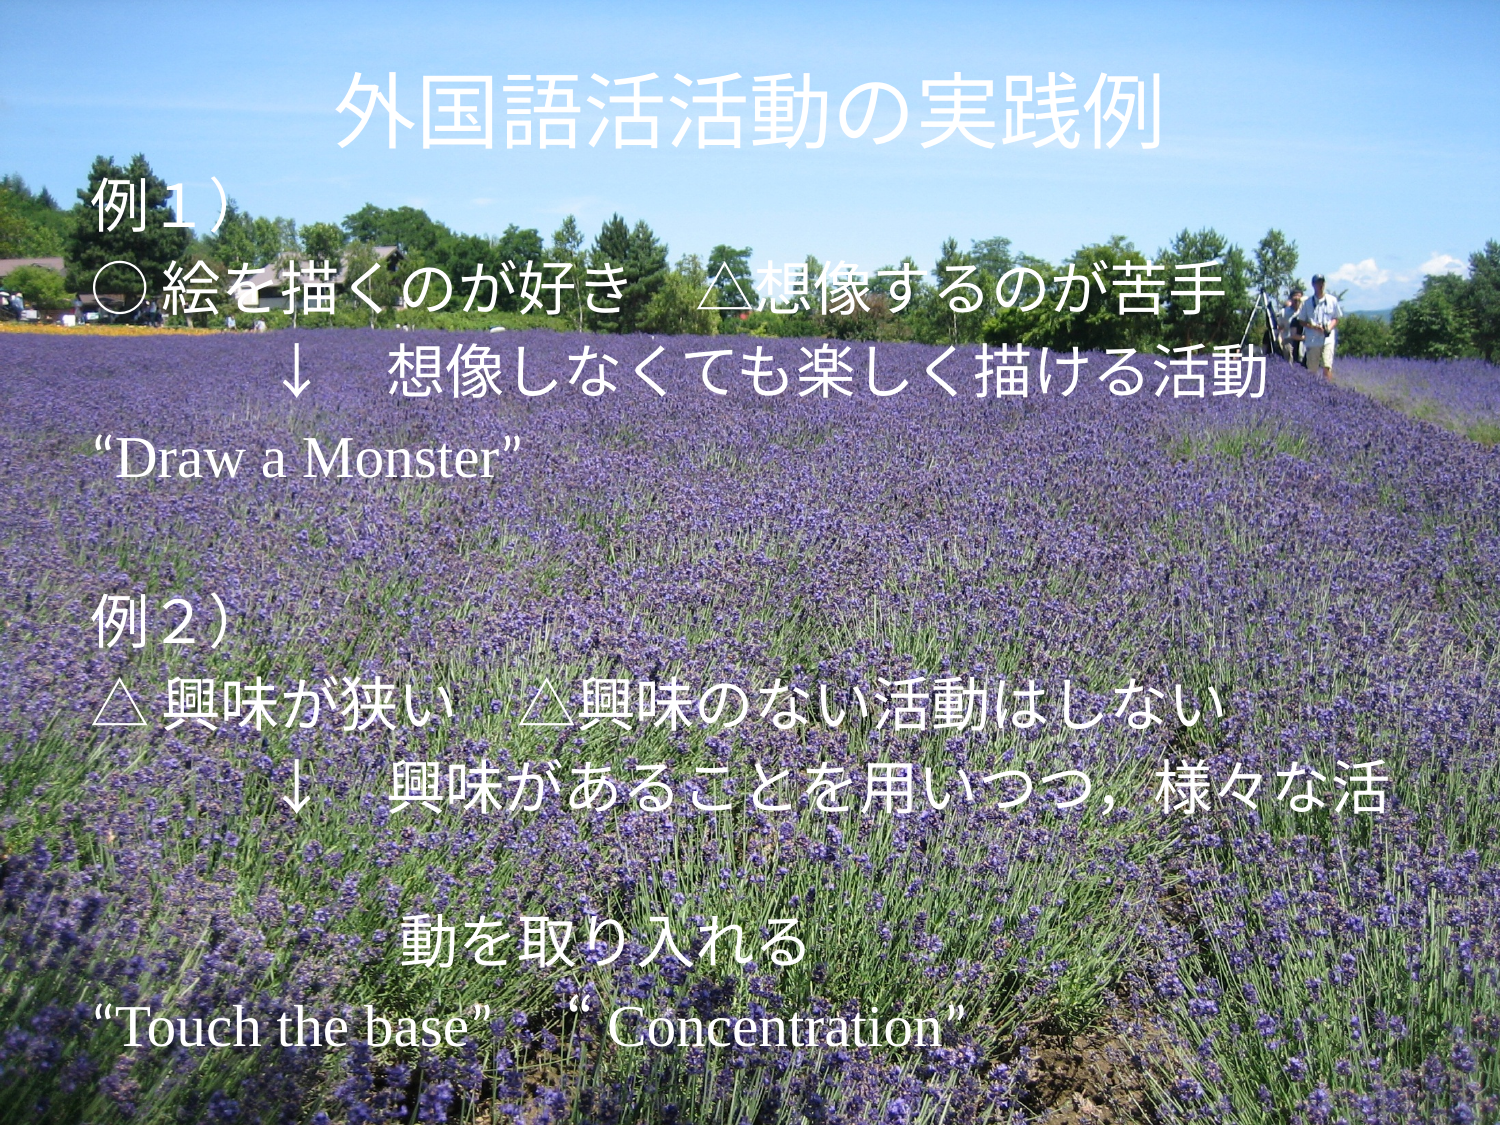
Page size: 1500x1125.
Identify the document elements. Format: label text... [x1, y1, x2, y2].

title 外国語活活動の実践例 [75, 45, 1425, 173]
picture [0, 0, 1500, 1125]
list 例１） ○絵を描くのが好き △想像するのが苦手 ↓ 想像しなくても楽しく描ける活動 “Draw a Monster” 例２） △興味が狭い △興味のない活動はしない ↓ 興味があることを用いつつ，様々な活 動を取り入れる “Touch the base” “Concentration” [75, 173, 1425, 1071]
